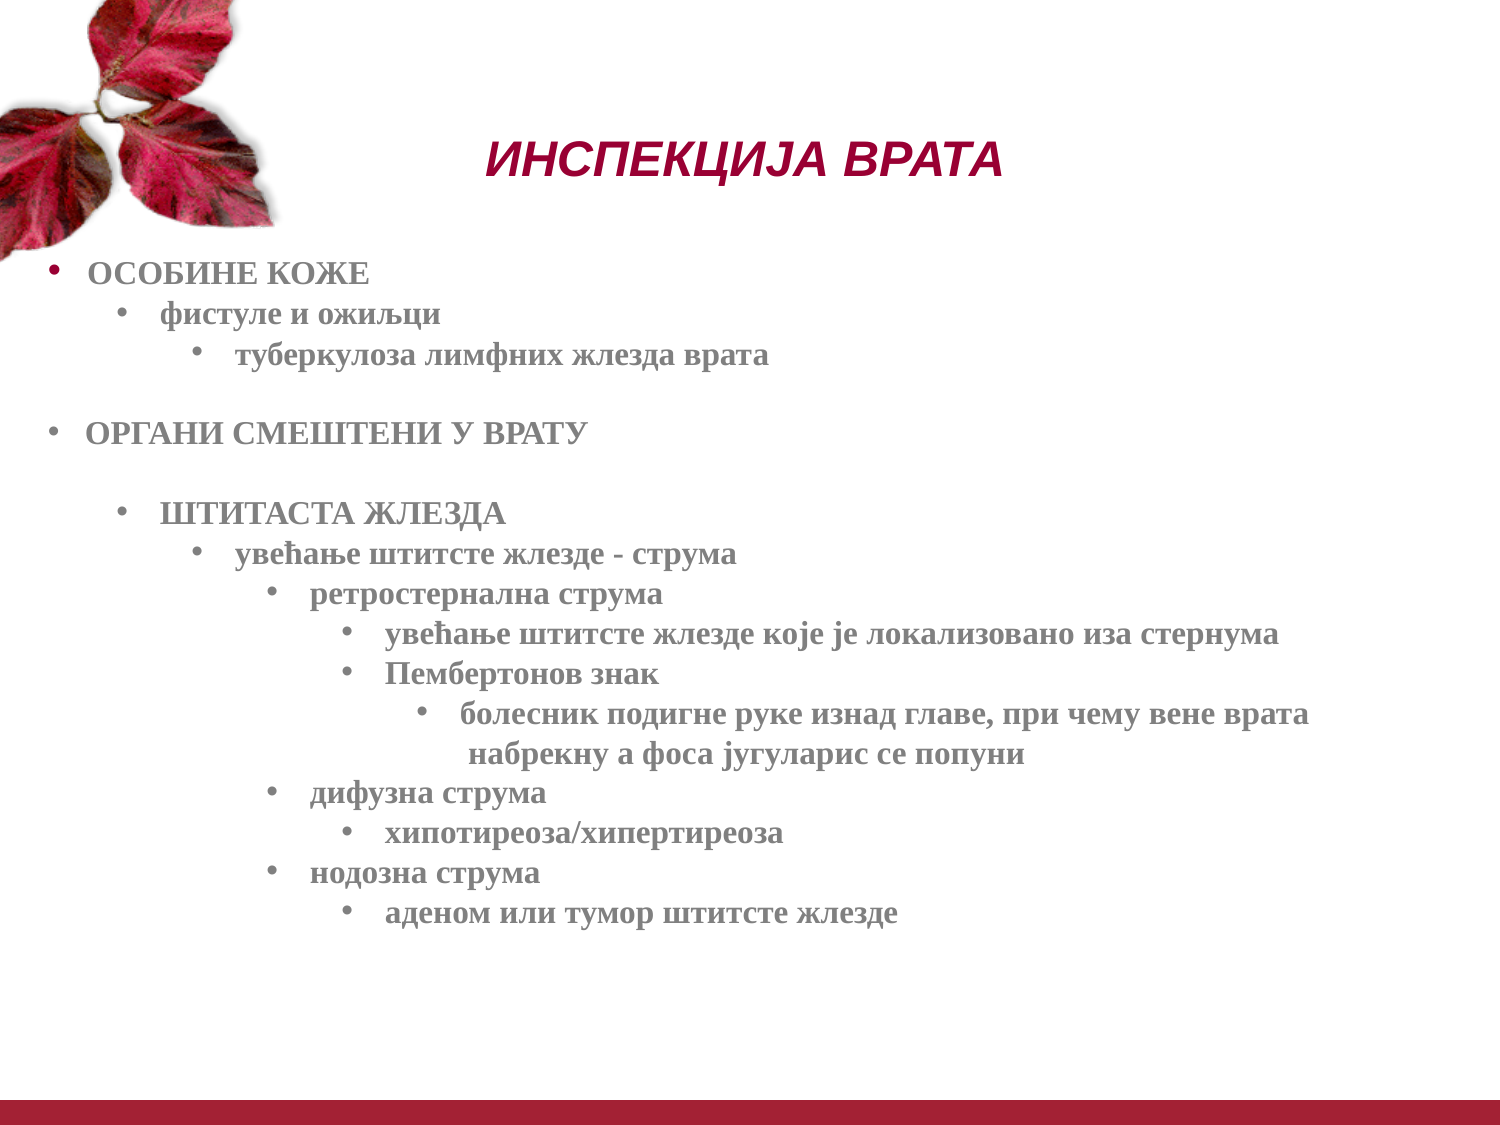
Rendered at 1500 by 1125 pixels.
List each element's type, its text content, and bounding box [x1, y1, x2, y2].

picture [0, 0, 295, 273]
text_box ИНСПЕКЦИЈА ВРАТА ОСОБИНЕ КОЖЕ фистуле и ожиљци туберкулоза лимфних жлезда врата ОРГАНИ СМЕШТЕНИ У ВРАТУ ШТИТАСТА ЖЛЕЗДА увећање штитсте жлезде - струма ретростернална струма увећање штитсте жлезде које је локализовано иза стернума Пембертонов знак болесник подигне руке изнад главе, при чему вене врата набрекну а фоса југуларис се попуни дифузна струма хипотиреоза/хипертиреоза нодозна струма аденом или тумор штитсте жлезде [33, 142, 1467, 1094]
